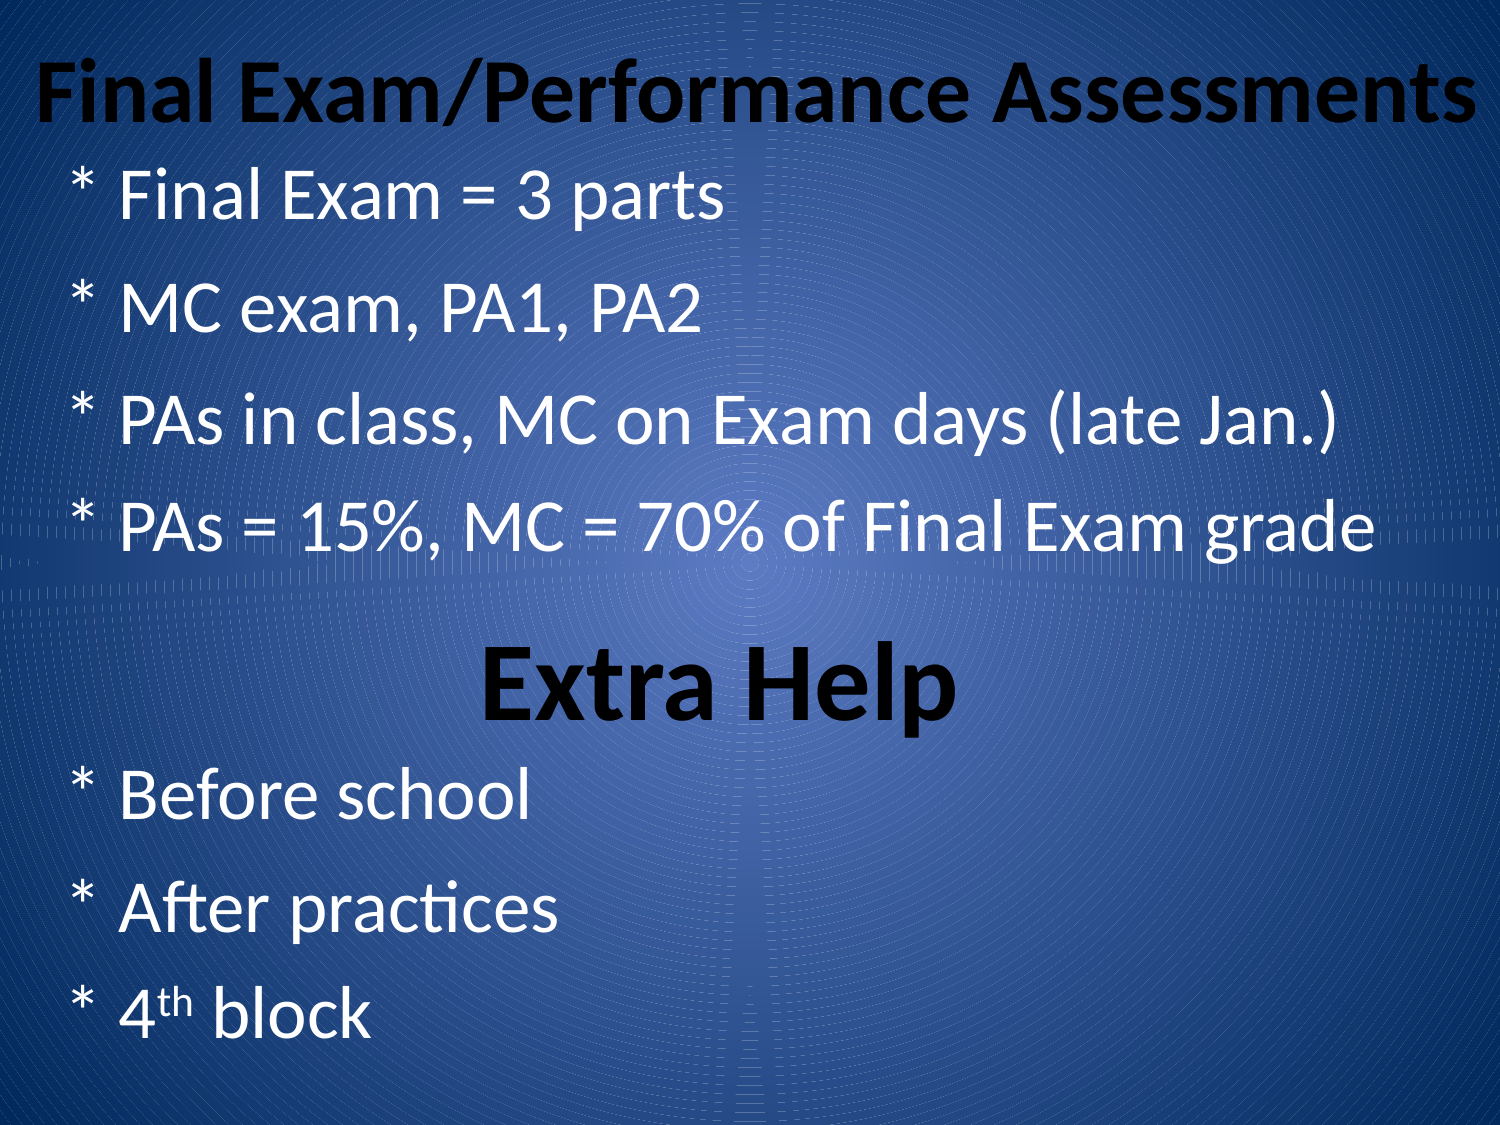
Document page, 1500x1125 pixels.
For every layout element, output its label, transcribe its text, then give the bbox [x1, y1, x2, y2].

text_box * After practices [49, 849, 1463, 955]
text_box * Before school [49, 737, 1463, 843]
text_box * PAs = 15%, MC = 70% of Final Exam grade [49, 468, 1463, 574]
text_box Extra Help [464, 599, 975, 737]
text_box * PAs in class, MC on Exam days (late Jan.) [49, 362, 1463, 468]
text_box * MC exam, PA1, PA2 [49, 249, 1463, 355]
text_box * 4th block [49, 956, 1463, 1062]
text_box Final Exam/Performance Assessments [20, 23, 1494, 149]
text_box * Final Exam = 3 parts [49, 149, 1463, 243]
